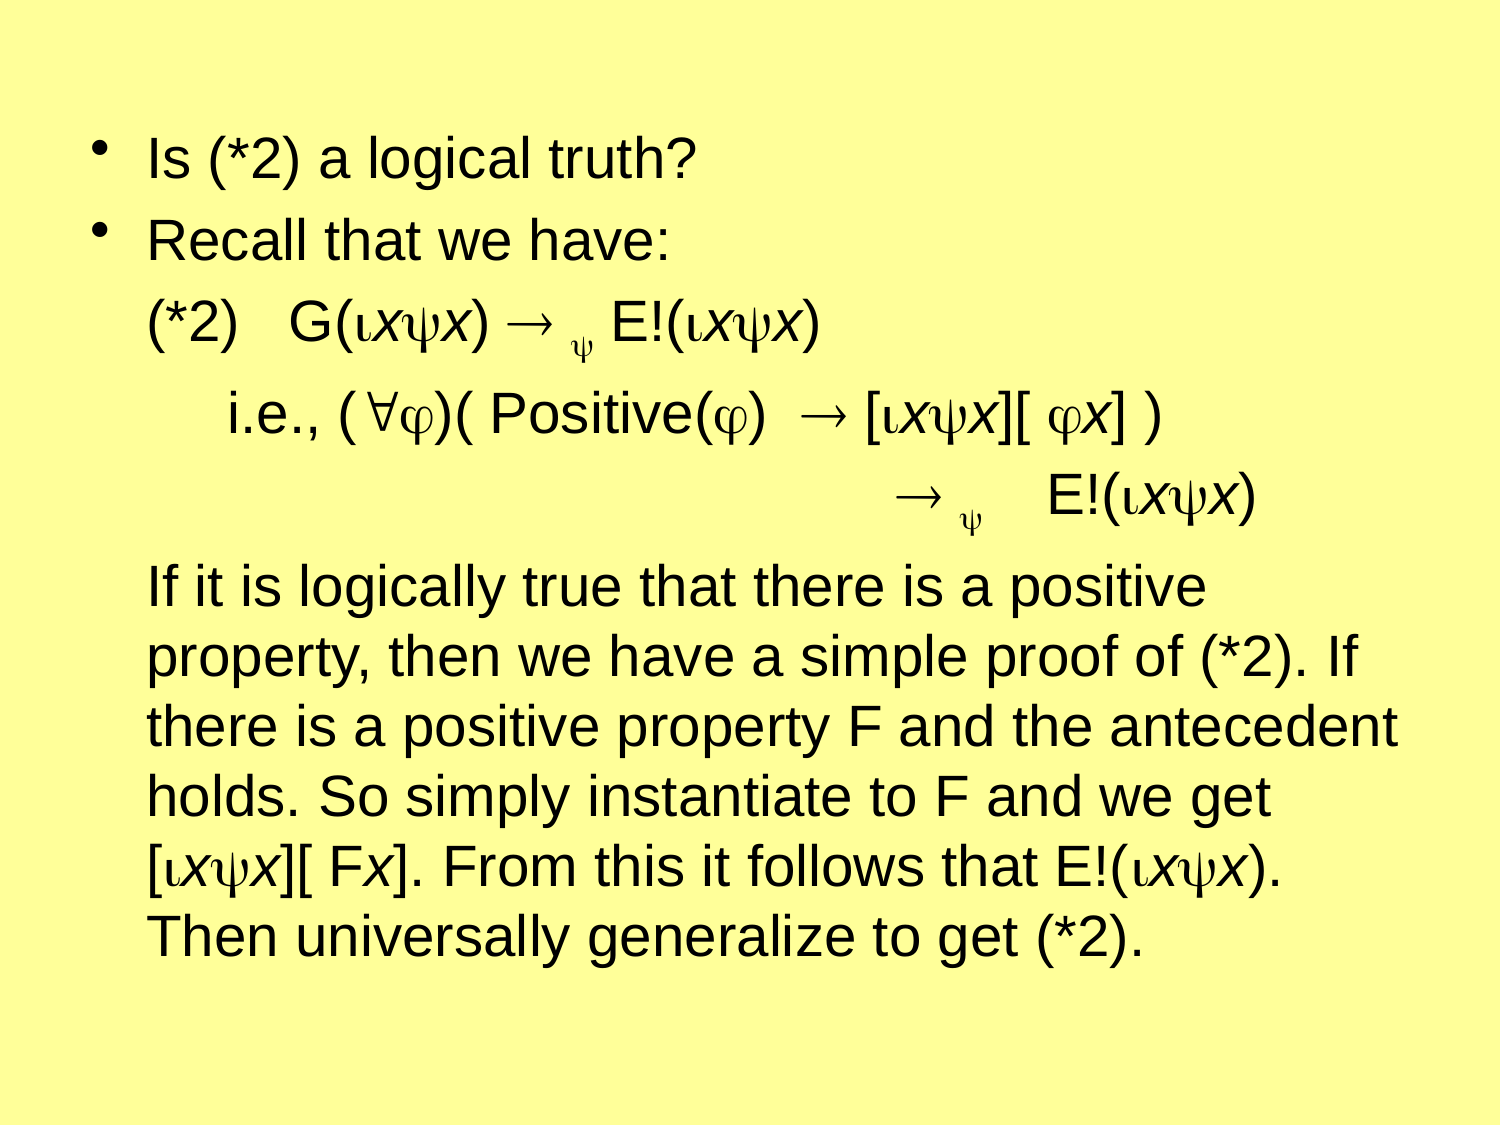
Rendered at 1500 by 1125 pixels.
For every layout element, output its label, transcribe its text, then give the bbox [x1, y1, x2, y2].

list Is (*2) a logical truth? Recall that we have: (*2) G(xx)   E!(xx) i.e., ()( Positive()  [xx][ x] )   E!(xx) If it is logically true that there is a positive property, then we have a simple proof of (*2). If there is a positive property F and the antecedent holds. So simply instantiate to F and we get [xx][ Fx]. From this it follows that E!(xx). Then universally generalize to get (*2). [75, 112, 1425, 1075]
